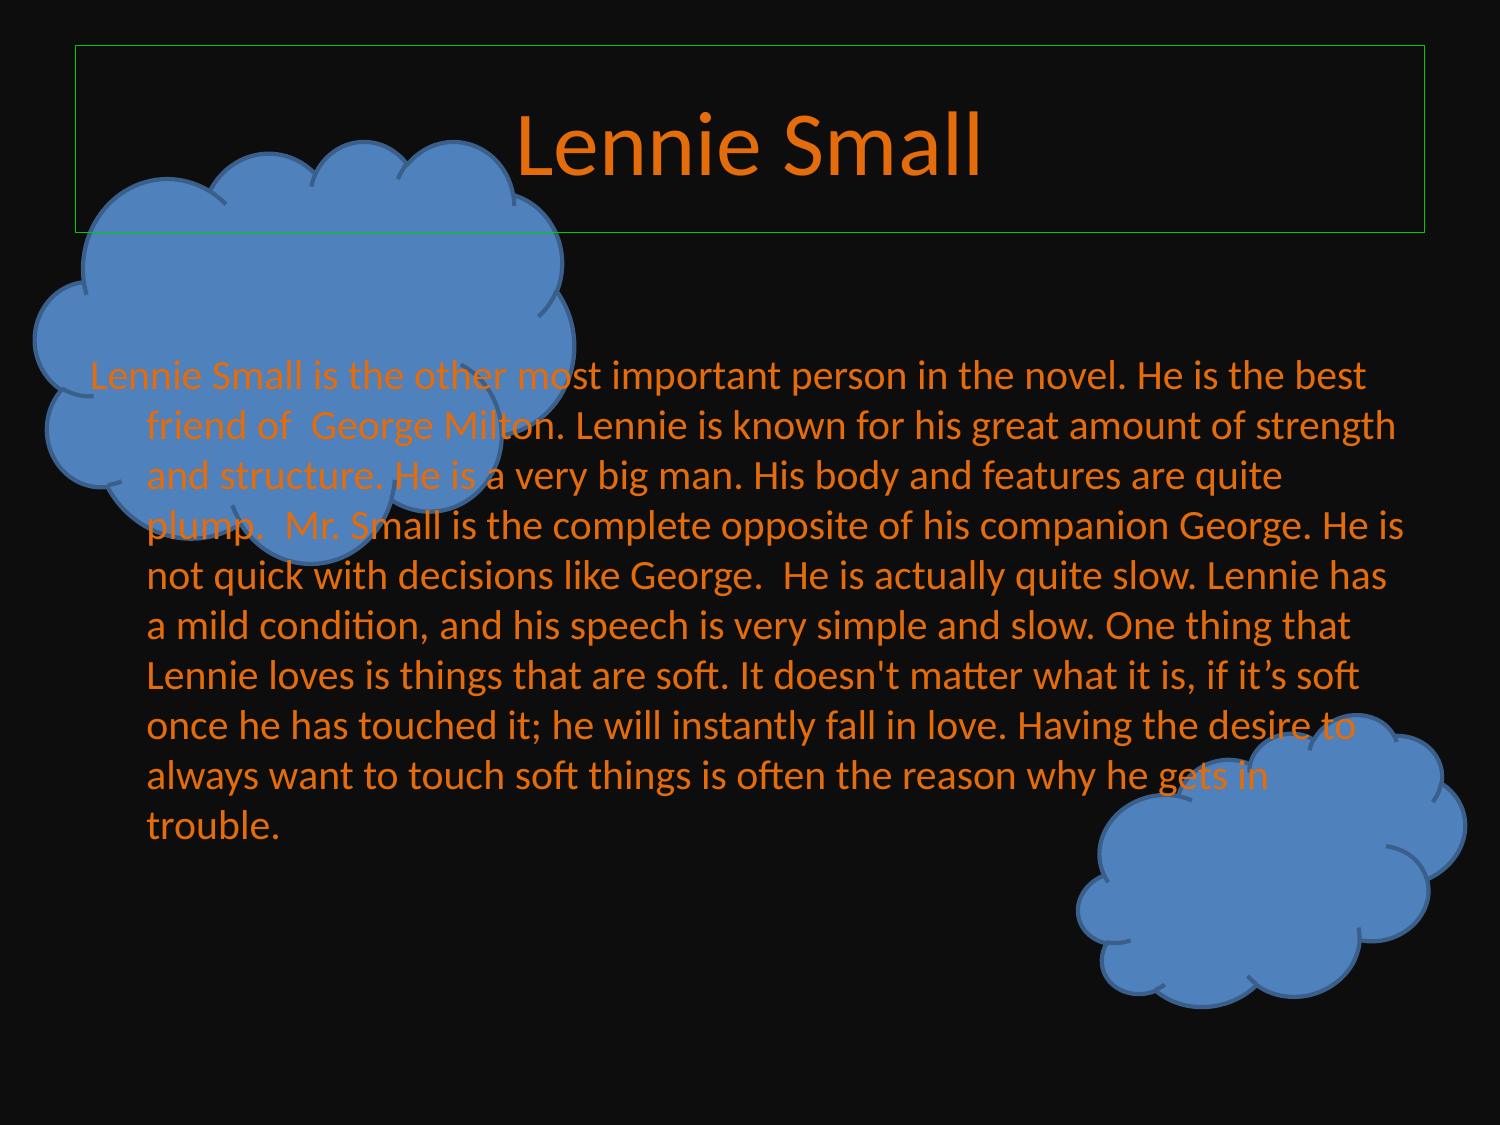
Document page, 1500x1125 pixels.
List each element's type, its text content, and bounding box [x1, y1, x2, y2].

list Lennie Small is the other most important person in the novel. He is the best friend of George Milton. Lennie is known for his great amount of strength and structure. He is a very big man. His body and features are quite plump. Mr. Small is the complete opposite of his companion George. He is not quick with decisions like George. He is actually quite slow. Lennie has a mild condition, and his speech is very simple and slow. One thing that Lennie loves is things that are soft. It doesn't matter what it is, if it’s soft once he has touched it; he will instantly fall in love. Having the desire to always want to touch soft things is often the reason why he gets in trouble. [75, 339, 1425, 1005]
text_box [1425, 741, 1468, 913]
text_box [1176, 1005, 1228, 1010]
title Lennie Small [75, 45, 1425, 233]
text_box [32, 233, 577, 483]
